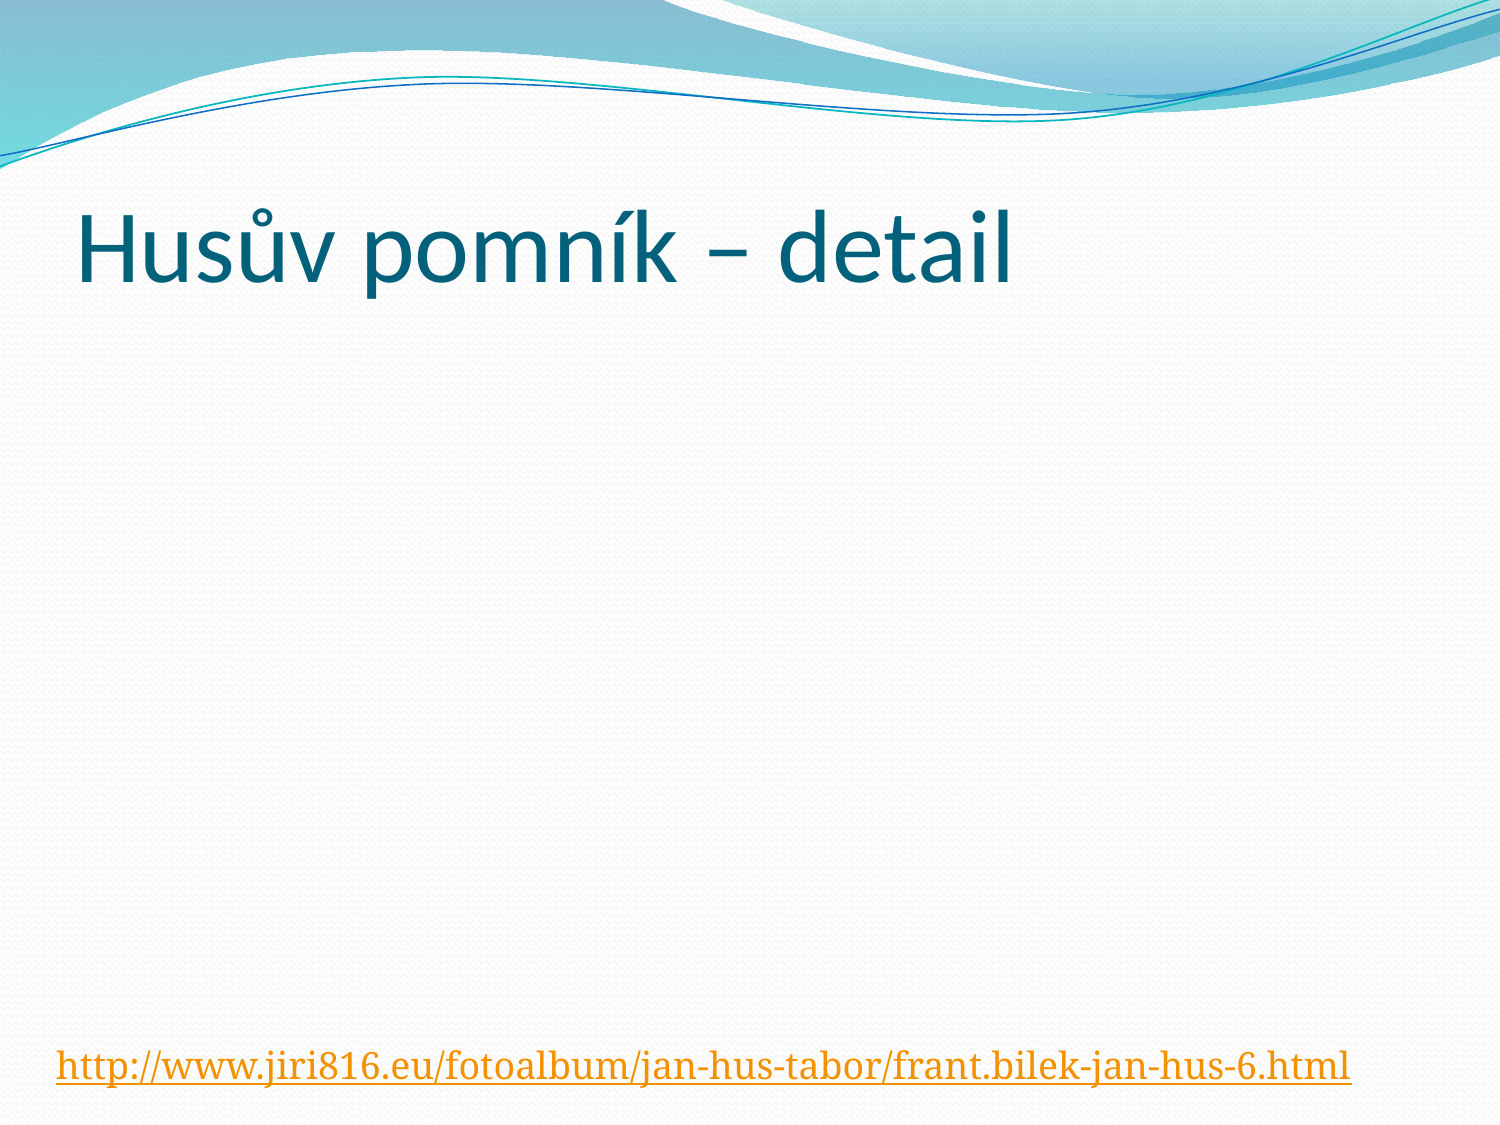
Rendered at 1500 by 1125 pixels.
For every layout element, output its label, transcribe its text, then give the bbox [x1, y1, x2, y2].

title Husův pomník – detail [75, 115, 1425, 303]
text_box http://www.jiri816.eu/fotoalbum/jan-hus-tabor/frant.bilek-jan-hus-6.html [41, 1034, 1430, 1125]
